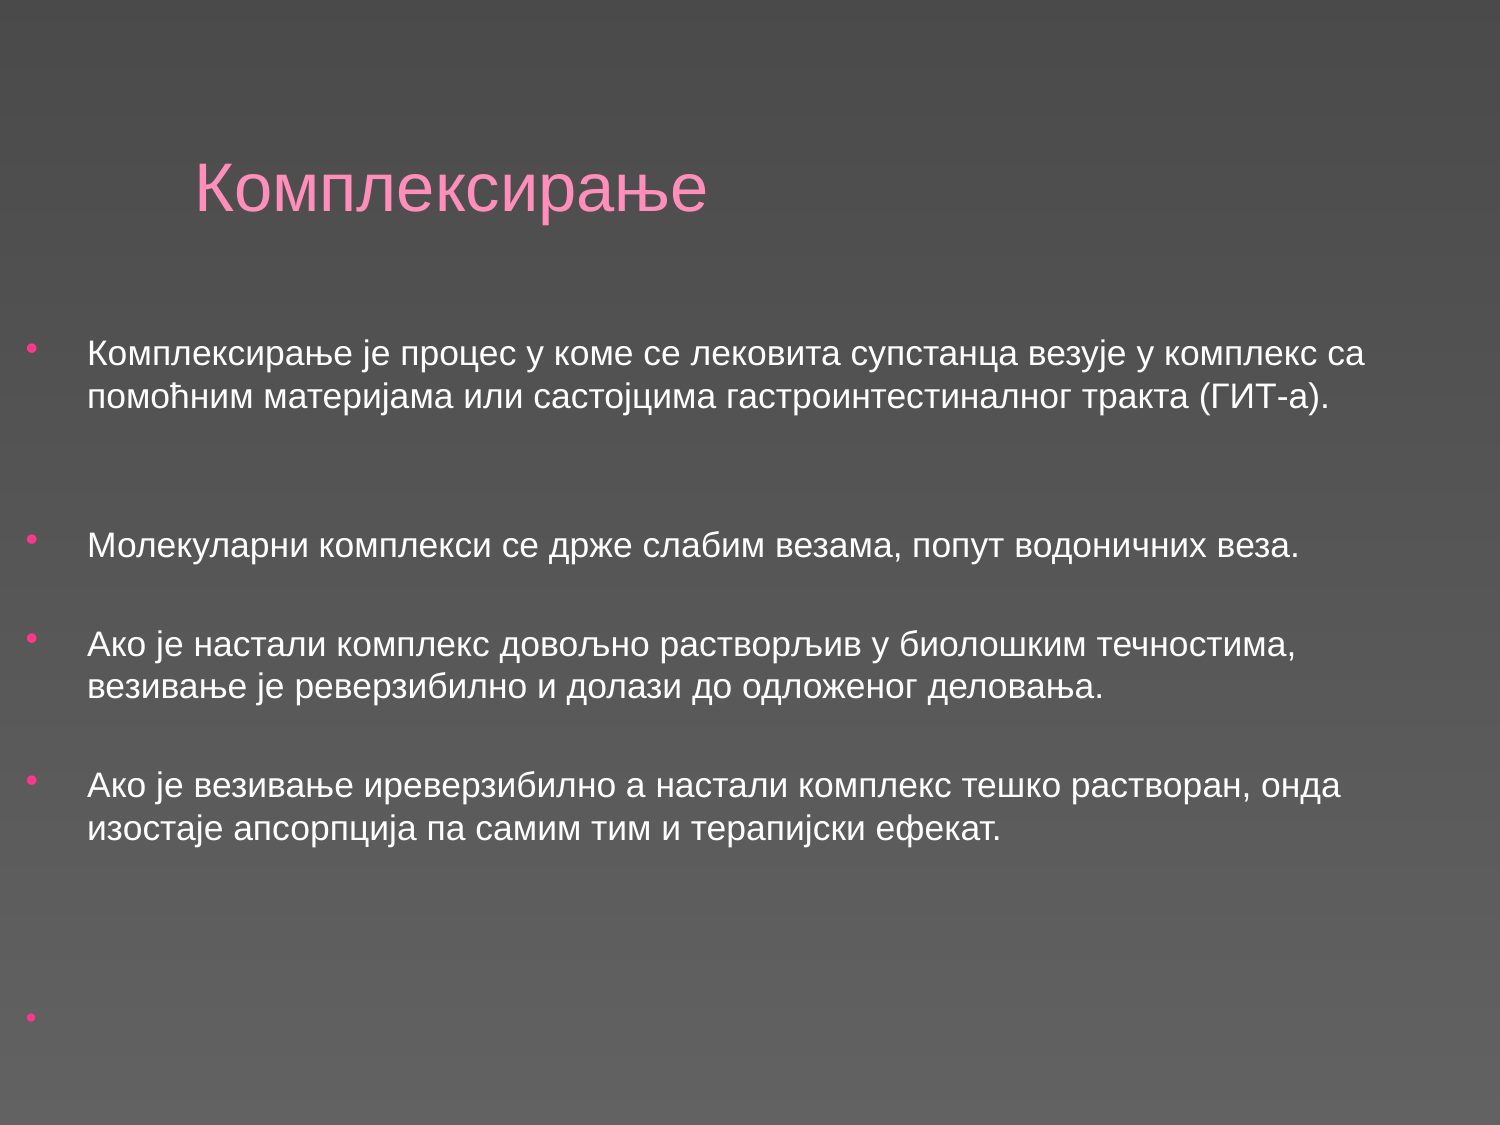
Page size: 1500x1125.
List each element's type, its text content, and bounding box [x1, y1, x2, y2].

text_box Комплексирање [99, 68, 1450, 299]
list Комплексирање је процес у коме се лековита супстанца везује у комплекс са помоћним материјама или састојцима гастроинтестиналног тракта (ГИТ-а). Молекуларни комплекси се држе слабим везама, попут водоничних веза. Ако је настали комплекс довољно растворљив у биолошким течностима, везивање је реверзибилно и долази до одложеног деловања. Ако је везивање иреверзибилно а настали комплекс тешко растворан, онда изостаје апсорпција па самим тим и терапијски ефекат. [2, 90, 1412, 1059]
